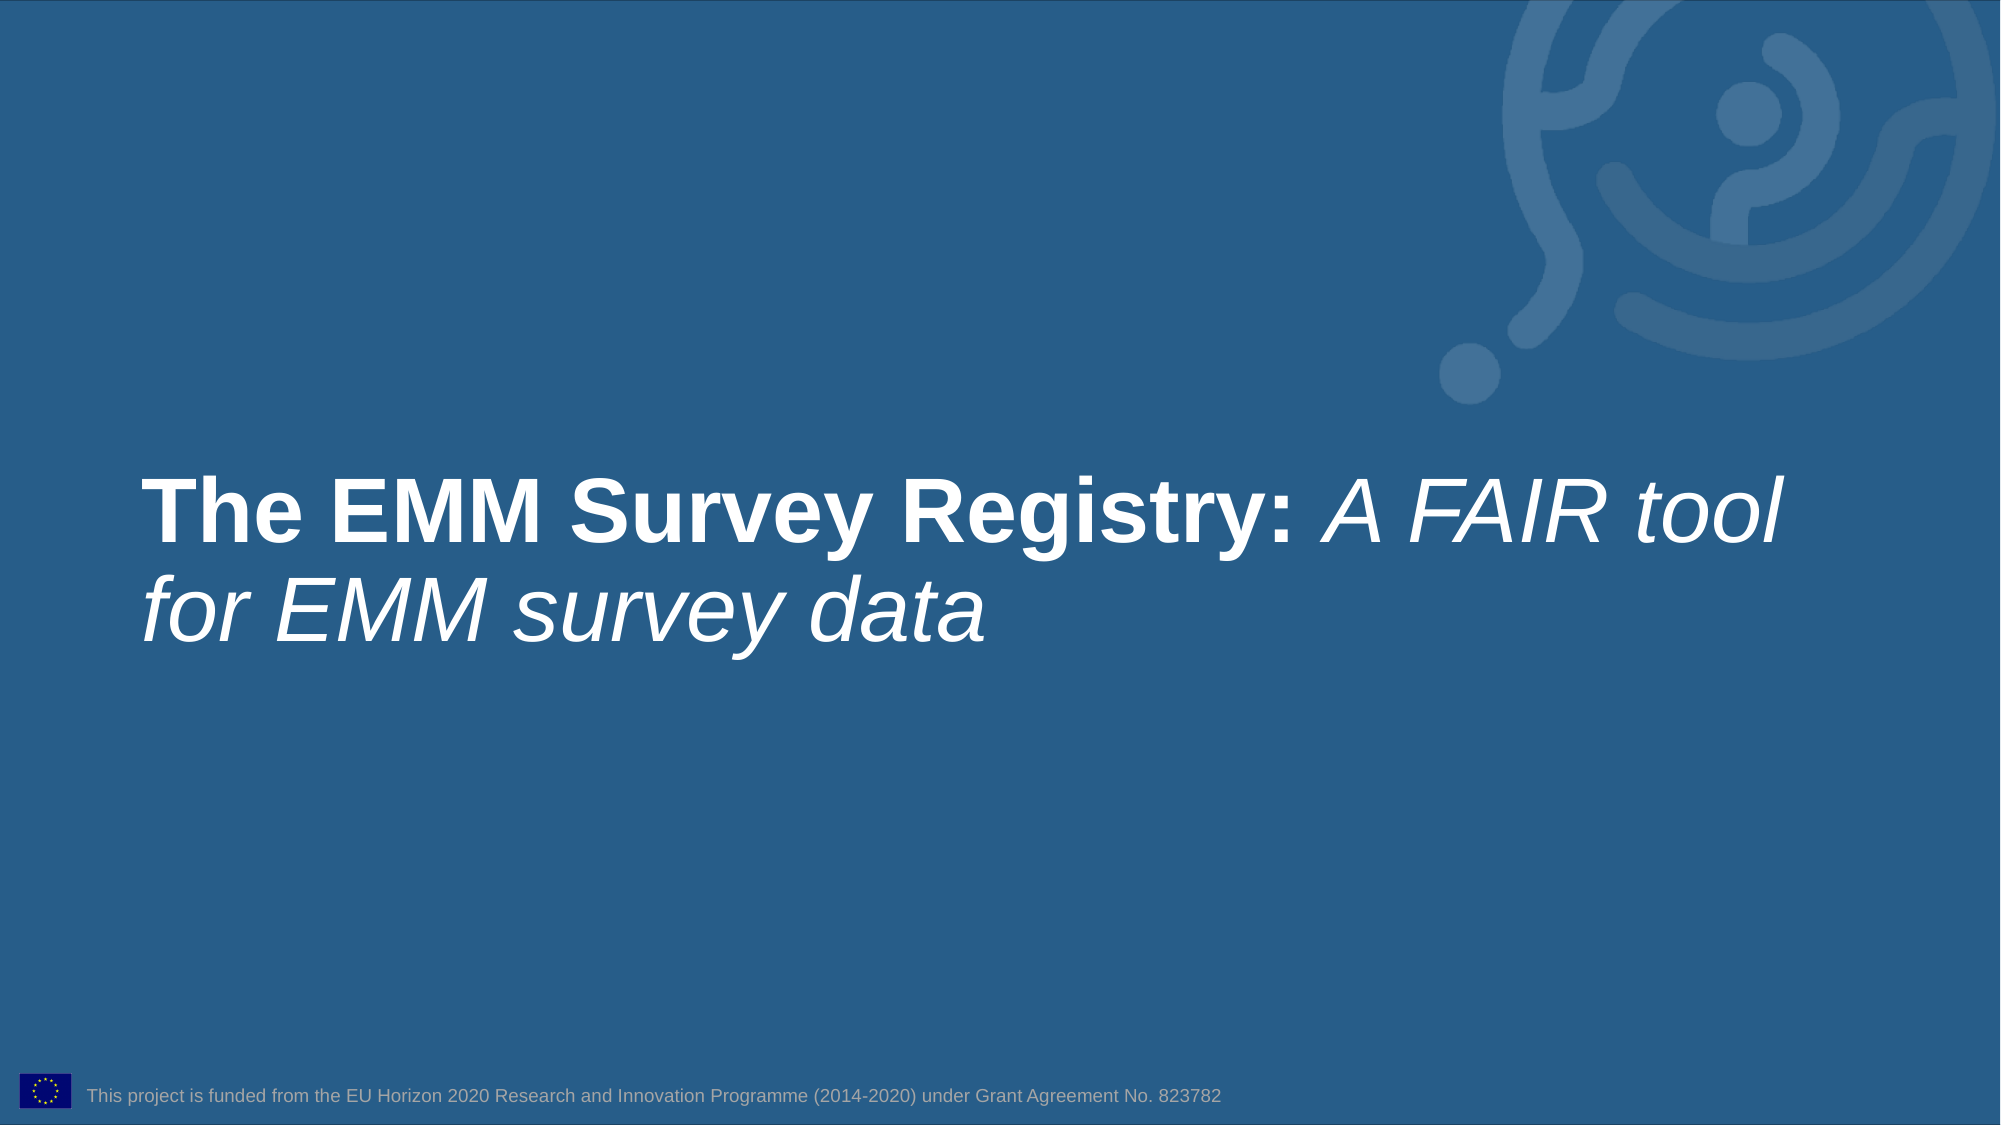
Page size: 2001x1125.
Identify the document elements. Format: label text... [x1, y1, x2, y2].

picture [19, 1073, 72, 1109]
text_box The EMM Survey Registry: A FAIR tool for EMM survey data [126, 415, 1874, 710]
